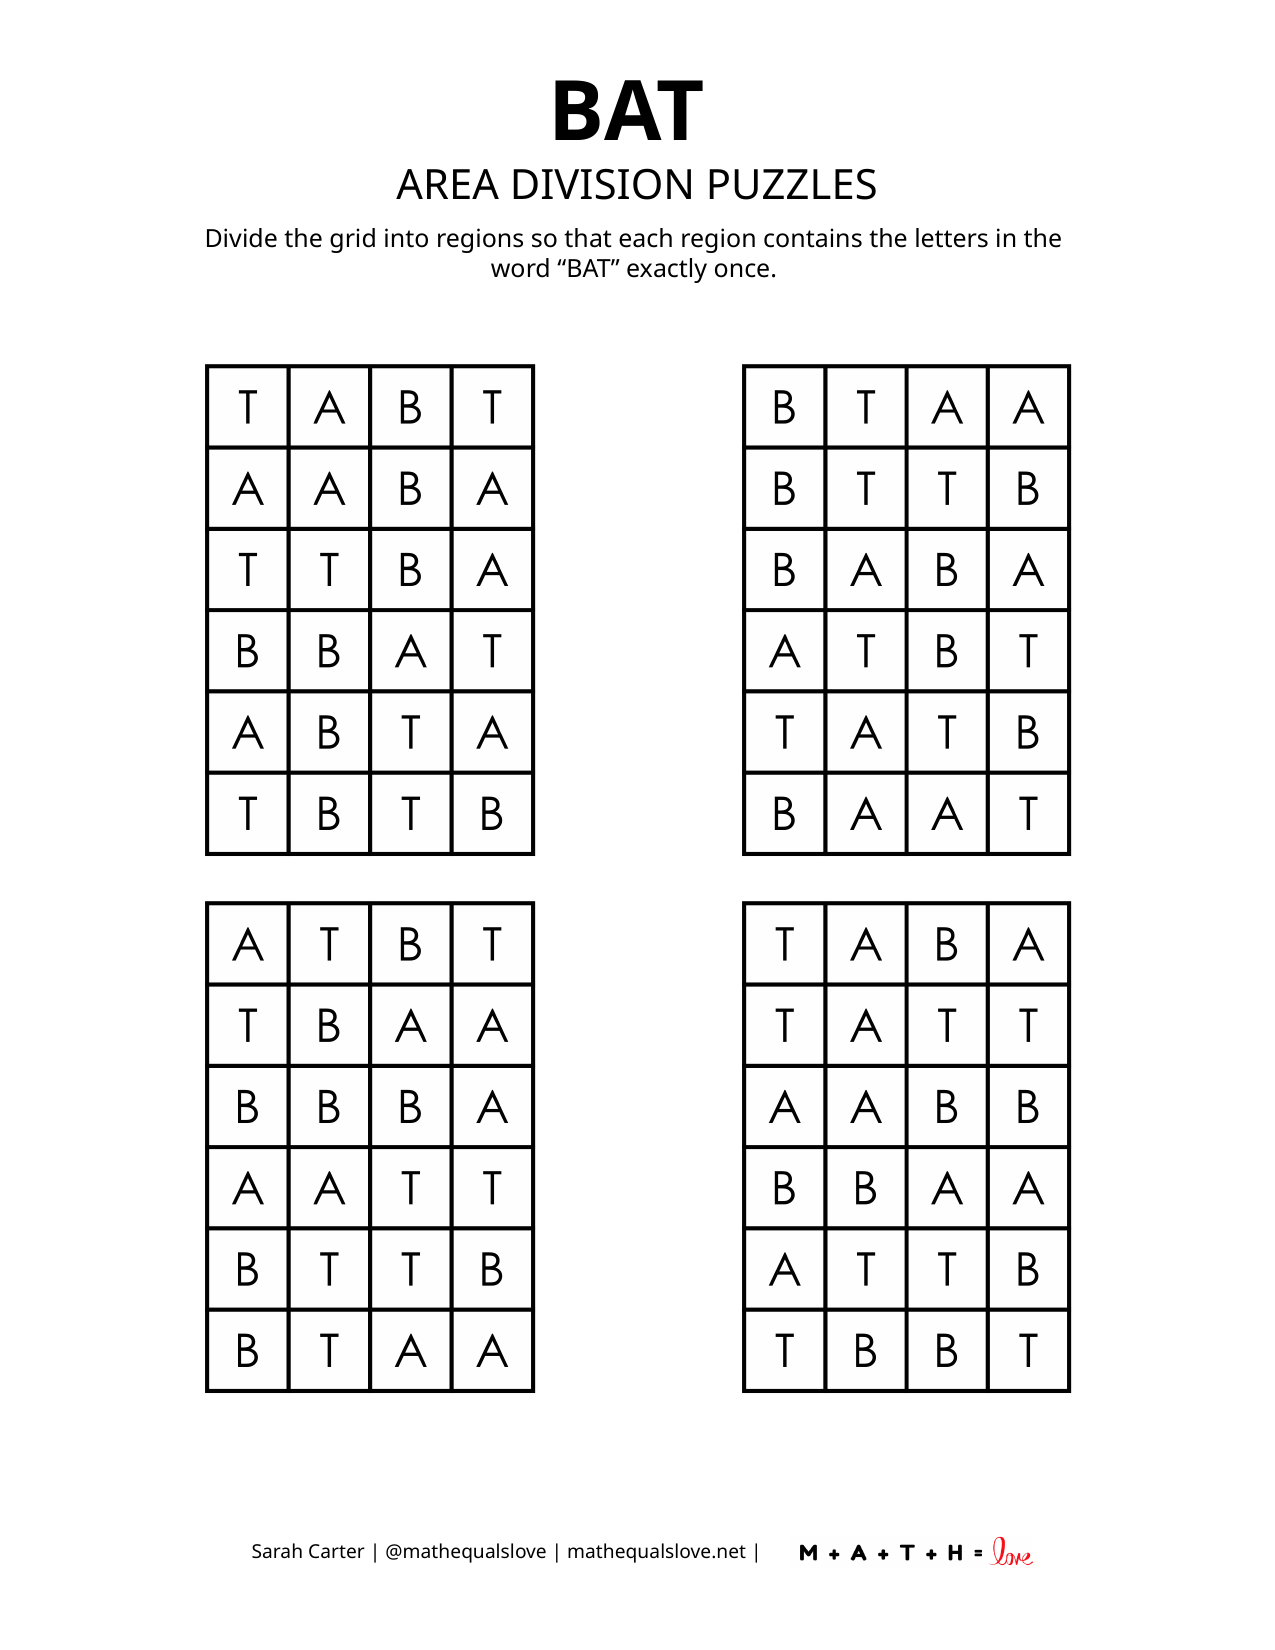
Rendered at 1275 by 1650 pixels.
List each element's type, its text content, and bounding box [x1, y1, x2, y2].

picture [203, 899, 537, 1396]
picture [203, 362, 537, 859]
text_box Sarah Carter | @mathequalslove | mathequalslove.net | [236, 1532, 1071, 1570]
picture [739, 362, 1074, 859]
picture [790, 1534, 1039, 1569]
text_box Divide the grid into regions so that each region contains the letters in the word “BAT” exactly once. [0, 214, 1275, 290]
picture [739, 899, 1074, 1396]
text_box BAT AREA DIVISION PUZZLES [77, 50, 1198, 214]
